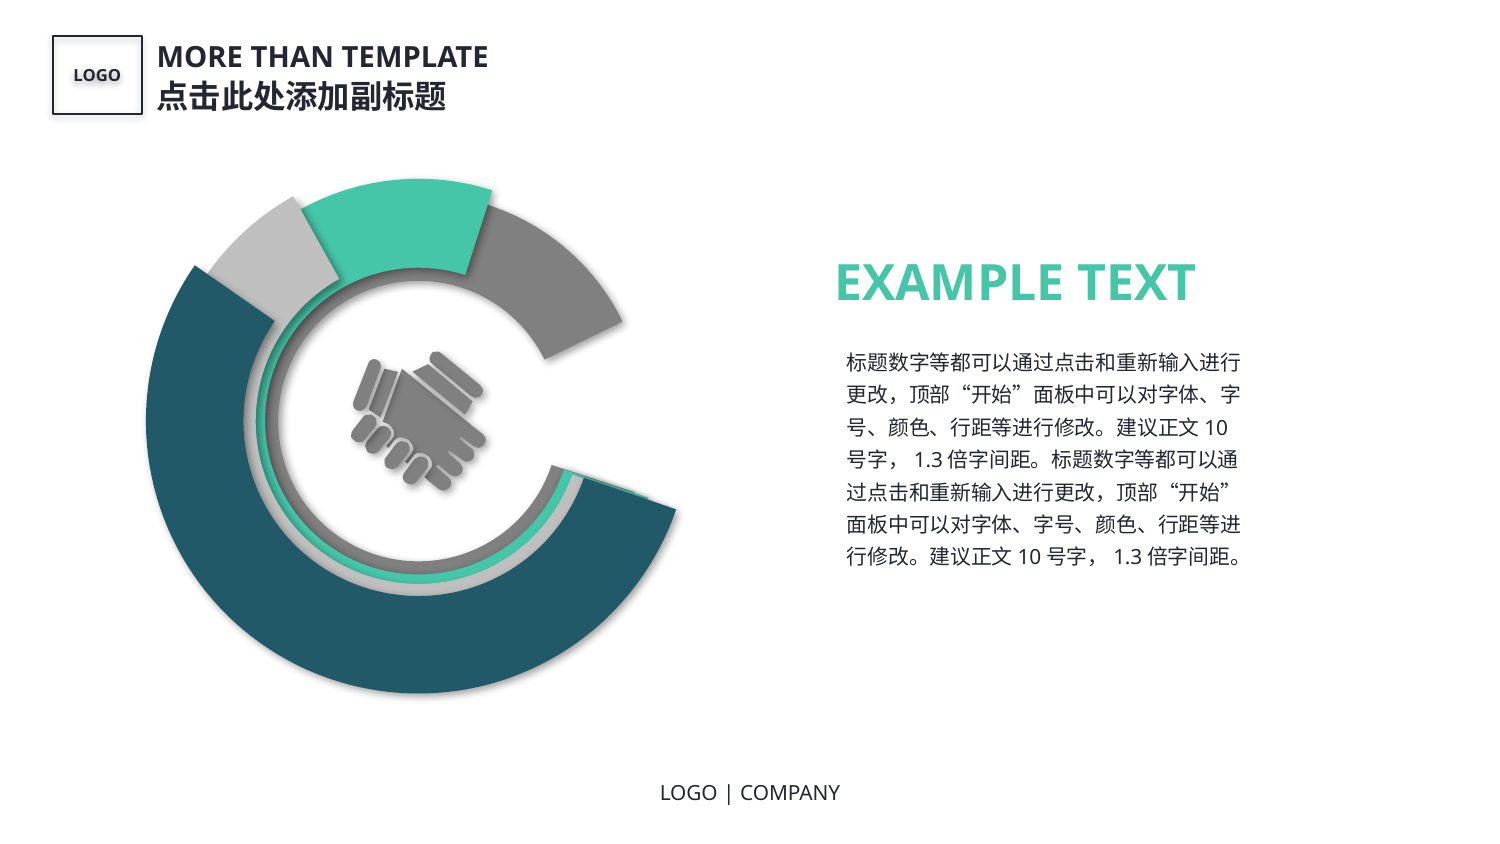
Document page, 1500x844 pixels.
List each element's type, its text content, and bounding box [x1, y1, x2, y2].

text_box [278, 207, 625, 571]
text_box 标题数字等都可以通过点击和重新输入进行更改，顶部“开始”面板中可以对字体、字号、颜色、行距等进行修改。建议正文10号字，1.3倍字间距。标题数字等都可以通过点击和重新输入进行更改，顶部“开始”面板中可以对字体、字号、颜色、行距等进行修改。建议正文10号字，1.3倍字间距。 [831, 334, 1266, 577]
text_box [209, 194, 582, 592]
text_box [350, 351, 486, 491]
text_box LOGO [52, 35, 143, 115]
text_box LOGO | COMPANY [588, 777, 912, 812]
text_box EXAMPLE TEXT [819, 225, 1212, 318]
text_box MORE THAN TEMPLATE 点击此处添加副标题 [141, 27, 514, 123]
text_box [308, 176, 495, 287]
text_box [143, 263, 679, 696]
text_box [274, 466, 578, 580]
